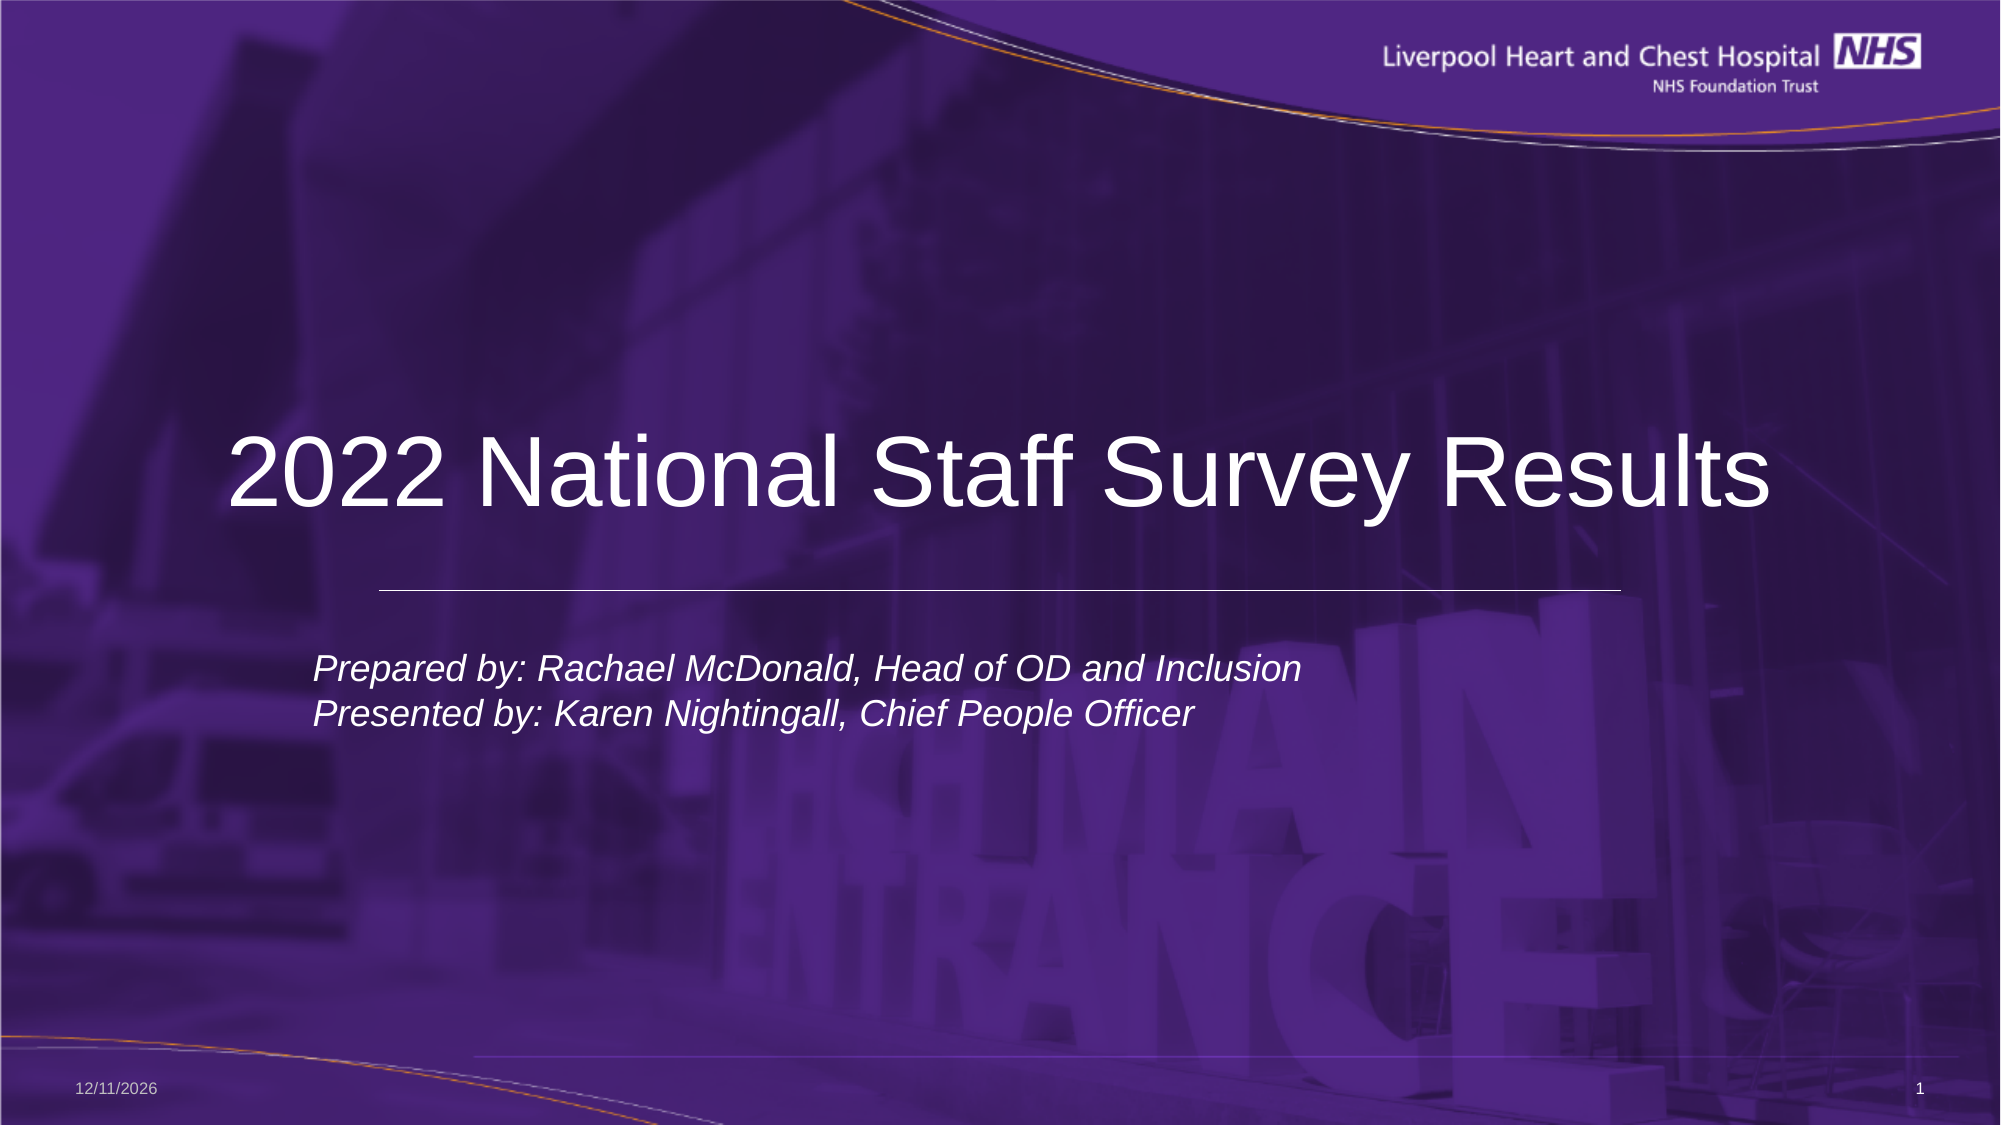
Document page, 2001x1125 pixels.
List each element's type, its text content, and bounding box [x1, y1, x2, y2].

title 2022 National Staff Survey Results [139, 488, 1861, 626]
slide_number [60, 1058, 511, 1118]
slide_number 1 [1489, 1058, 1940, 1118]
text_box Prepared by: Rachael McDonald, Head of OD and Inclusion Presented by: Karen Nightingall, Chief People Officer [297, 636, 1408, 742]
picture [0, 0, 2001, 1125]
